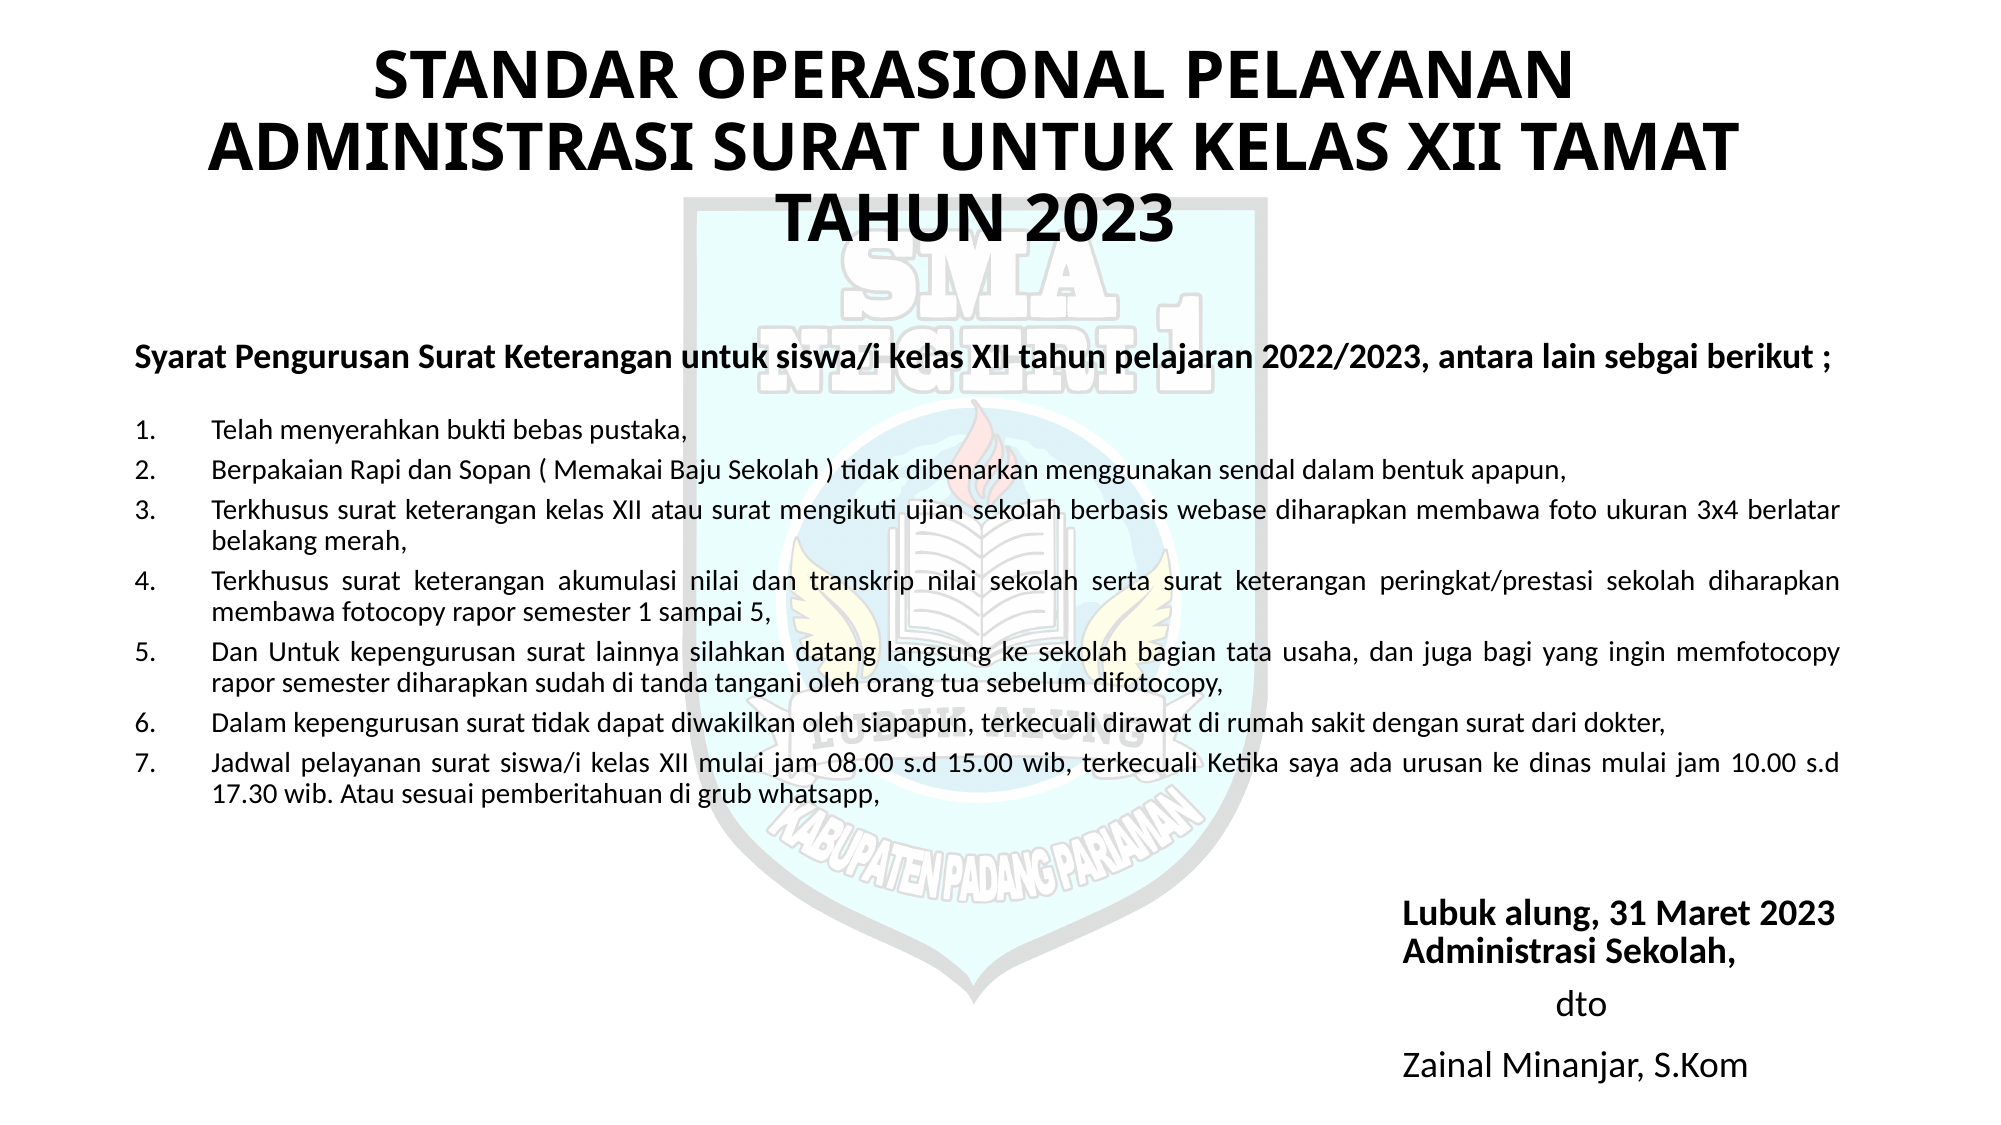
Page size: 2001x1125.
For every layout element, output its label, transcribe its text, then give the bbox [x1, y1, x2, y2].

table_cell Zainal Minanjar, S.Kom [1389, 1042, 1858, 1101]
subtitle Syarat Pengurusan Surat Keterangan untuk siswa/i kelas XII tahun pelajaran 2022/2023, antara lain sebgai berikut ; Telah menyerahkan bukti bebas pustaka, Berpakaian Rapi dan Sopan ( Memakai Baju Sekolah ) tidak dibenarkan menggunakan sendal dalam bentuk apapun, Terkhusus surat keterangan kelas XII atau surat mengikuti ujian sekolah berbasis webase diharapkan membawa foto ukuran 3x4 berlatar belakang merah, Terkhusus surat keterangan akumulasi nilai dan transkrip nilai sekolah serta surat keterangan peringkat/prestasi sekolah diharapkan membawa fotocopy rapor semester 1 sampai 5, Dan Untuk kepengurusan surat lainnya silahkan datang langsung ke sekolah bagian tata usaha, dan juga bagi yang ingin memfotocopy rapor semester diharapkan sudah di tanda tangani oleh orang tua sebelum difotocopy, Dalam kepengurusan surat tidak dapat diwakilkan oleh siapapun, terkecuali dirawat di rumah sakit dengan surat dari dokter, Jadwal pelayanan surat siswa/i kelas XII mulai jam 08.00 s.d 15.00 wib, terkecuali Ketika saya ada urusan ke dinas mulai jam 10.00 s.d 17.30 wib. Atau sesuai pemberitahuan di grub whatsapp, [1268, 294, 1859, 885]
subtitle Syarat Pengurusan Surat Keterangan untuk siswa/i kelas XII tahun pelajaran 2022/2023, antara lain sebgai berikut ; Telah menyerahkan bukti bebas pustaka, Berpakaian Rapi dan Sopan ( Memakai Baju Sekolah ) tidak dibenarkan menggunakan sendal dalam bentuk apapun, Terkhusus surat keterangan kelas XII atau surat mengikuti ujian sekolah berbasis webase diharapkan membawa foto ukuran 3x4 berlatar belakang merah, Terkhusus surat keterangan akumulasi nilai dan transkrip nilai sekolah serta surat keterangan peringkat/prestasi sekolah diharapkan membawa fotocopy rapor semester 1 sampai 5, Dan Untuk kepengurusan surat lainnya silahkan datang langsung ke sekolah bagian tata usaha, dan juga bagi yang ingin memfotocopy rapor semester diharapkan sudah di tanda tangani oleh orang tua sebelum difotocopy, Dalam kepengurusan surat tidak dapat diwakilkan oleh siapapun, terkecuali dirawat di rumah sakit dengan surat dari dokter, Jadwal pelayanan surat siswa/i kelas XII mulai jam 08.00 s.d 15.00 wib, terkecuali Ketika saya ada urusan ke dinas mulai jam 10.00 s.d 17.30 wib. Atau sesuai pemberitahuan di grub whatsapp, [119, 294, 682, 885]
table_cell dto [1389, 983, 1858, 1041]
table_header Lubuk alung, 31 Maret 2023 Administrasi Sekolah, [1389, 891, 1858, 978]
picture [682, 197, 1268, 1006]
title STANDAR OPERASIONAL PELAYANAN ADMINISTRASI SURAT UNTUK KELAS XII TAMAT TAHUN 2023 [119, 31, 1831, 263]
